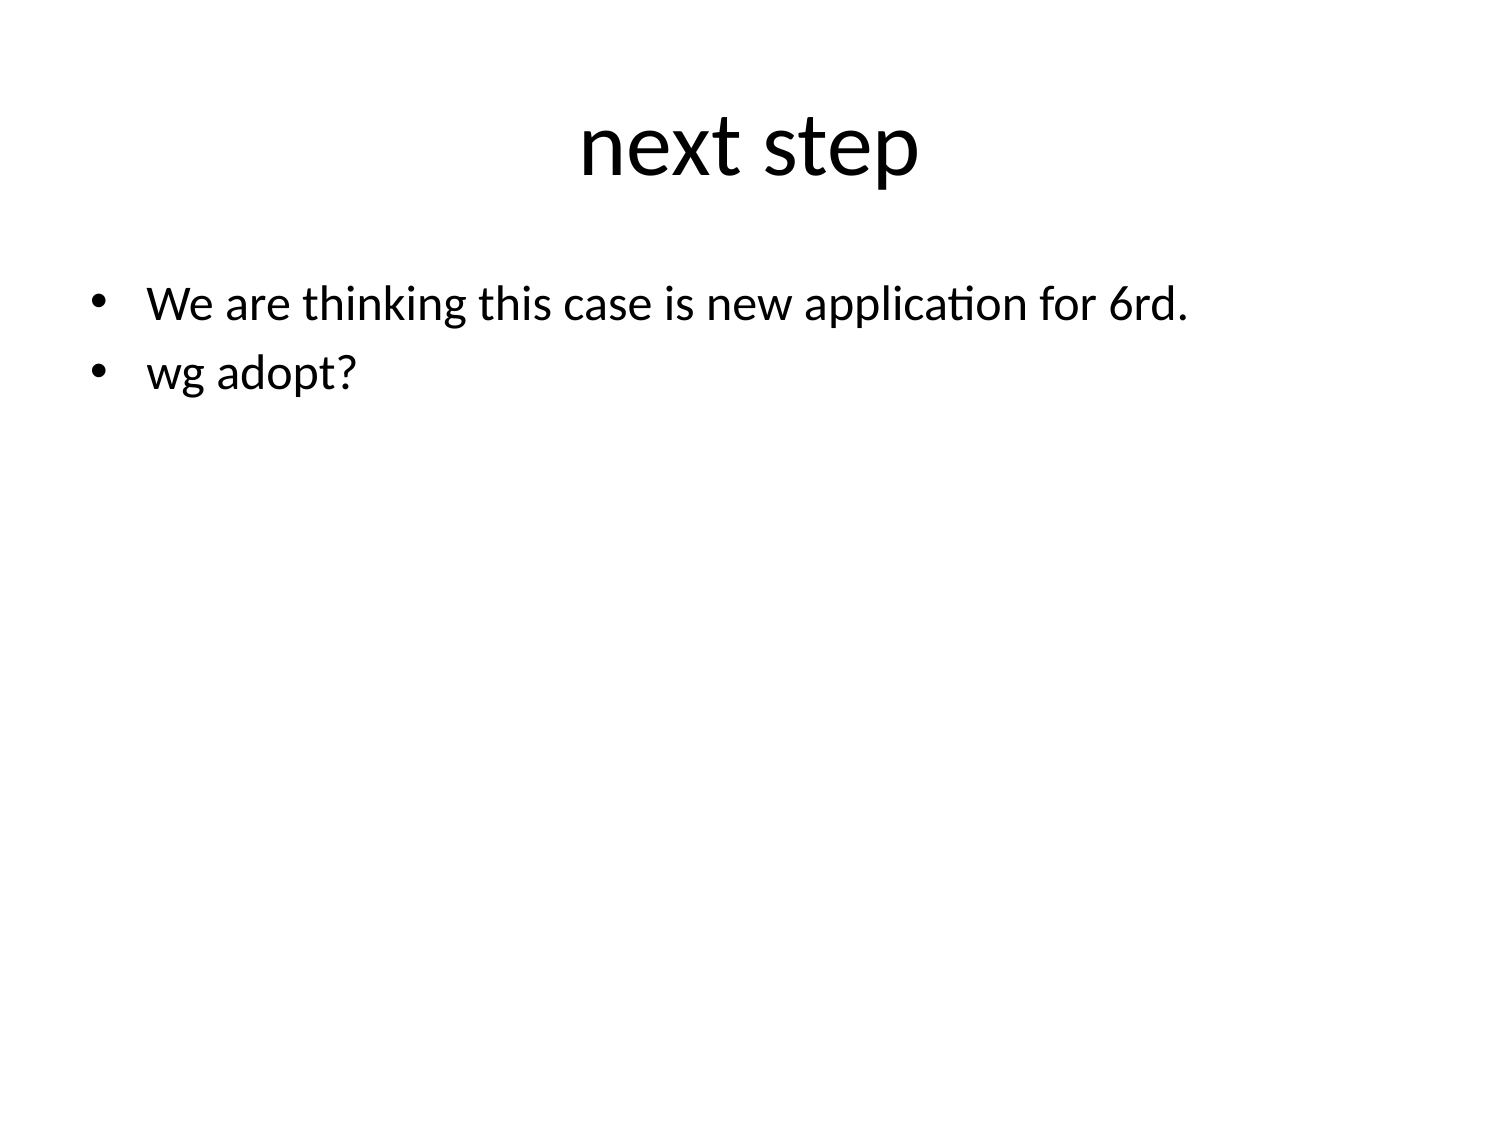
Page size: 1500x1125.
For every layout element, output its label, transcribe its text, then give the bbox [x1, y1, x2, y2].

list We are thinking this case is new application for 6rd. wg adopt? [75, 262, 1425, 1005]
title next step [75, 45, 1425, 233]
